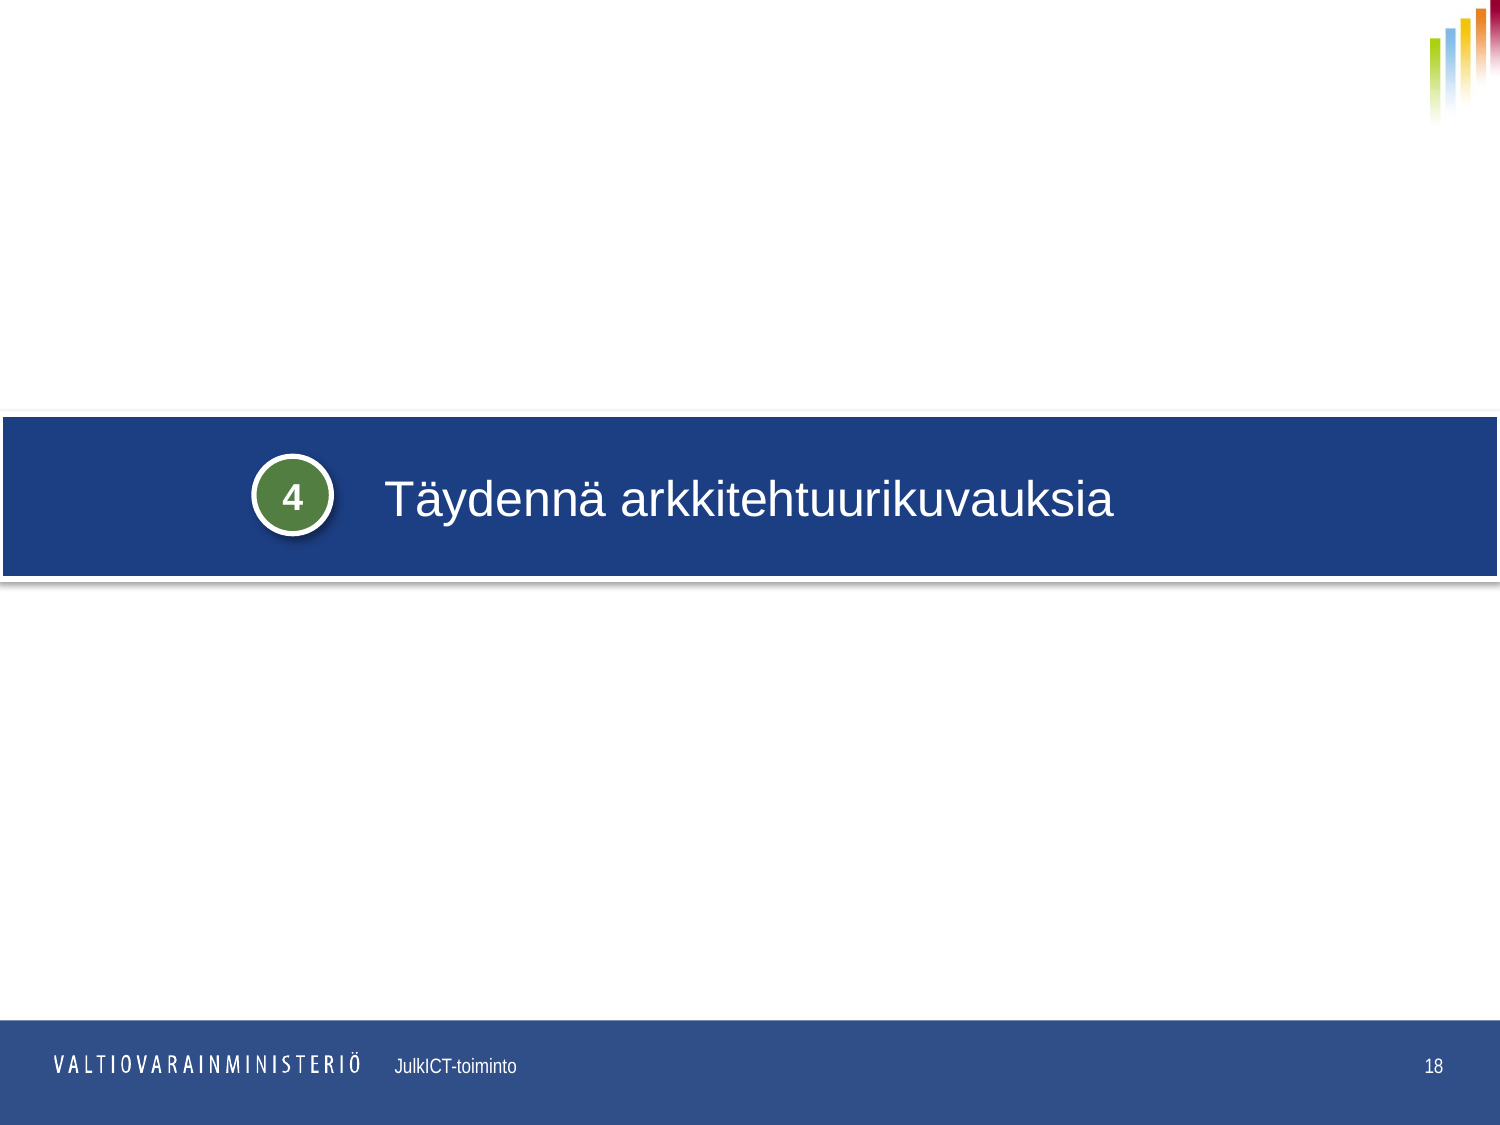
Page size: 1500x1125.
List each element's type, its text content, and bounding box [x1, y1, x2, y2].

text_box 4 [253, 456, 332, 534]
slide_number 30 [1379, 1045, 1459, 1081]
picture [1430, 0, 1500, 143]
title Täydennä arkkitehtuurikuvauksia [0, 411, 1500, 582]
